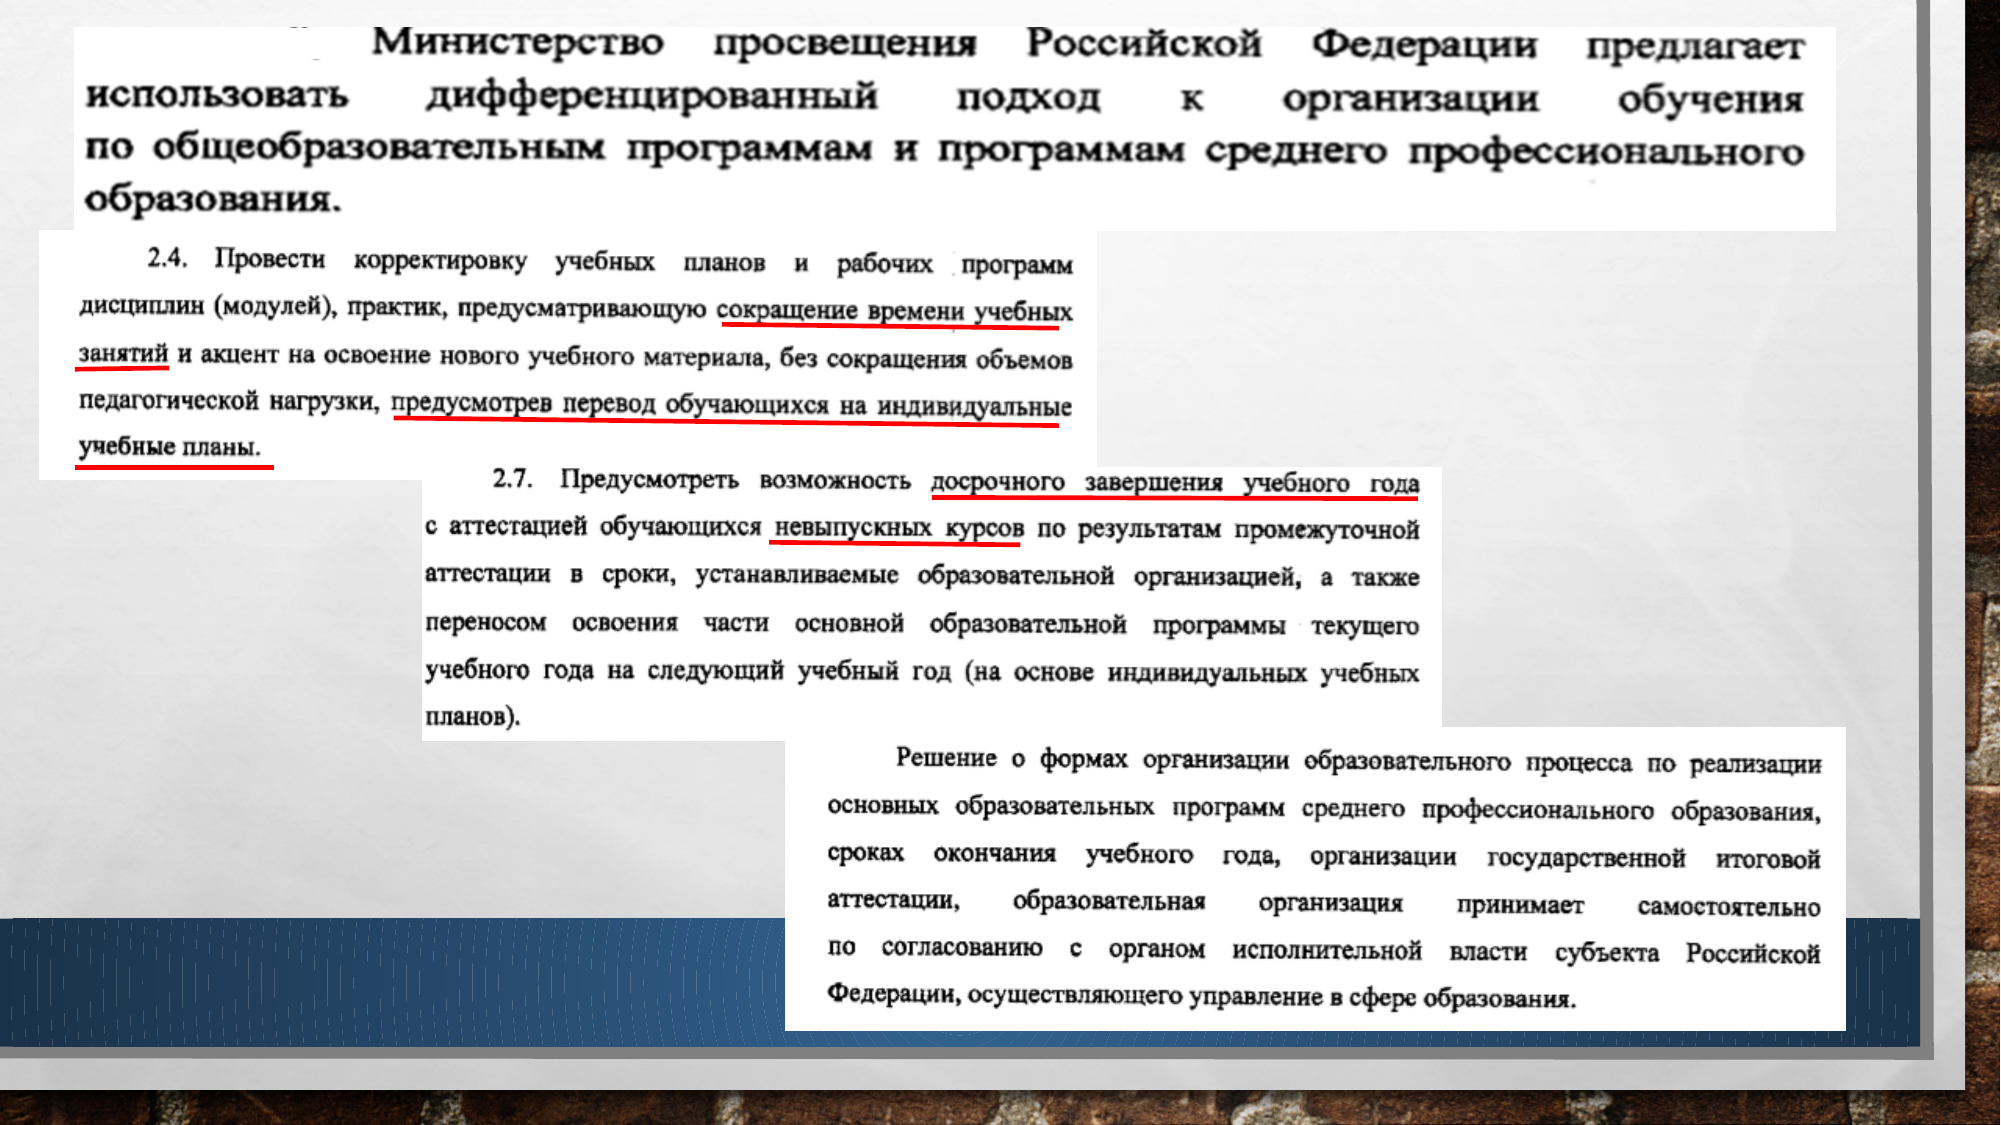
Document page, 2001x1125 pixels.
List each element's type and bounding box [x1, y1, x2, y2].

picture [38, 27, 1847, 1031]
picture [0, 0, 2000, 1125]
text_box [393, 417, 1060, 426]
text_box [721, 324, 1060, 329]
text_box [768, 542, 1021, 546]
